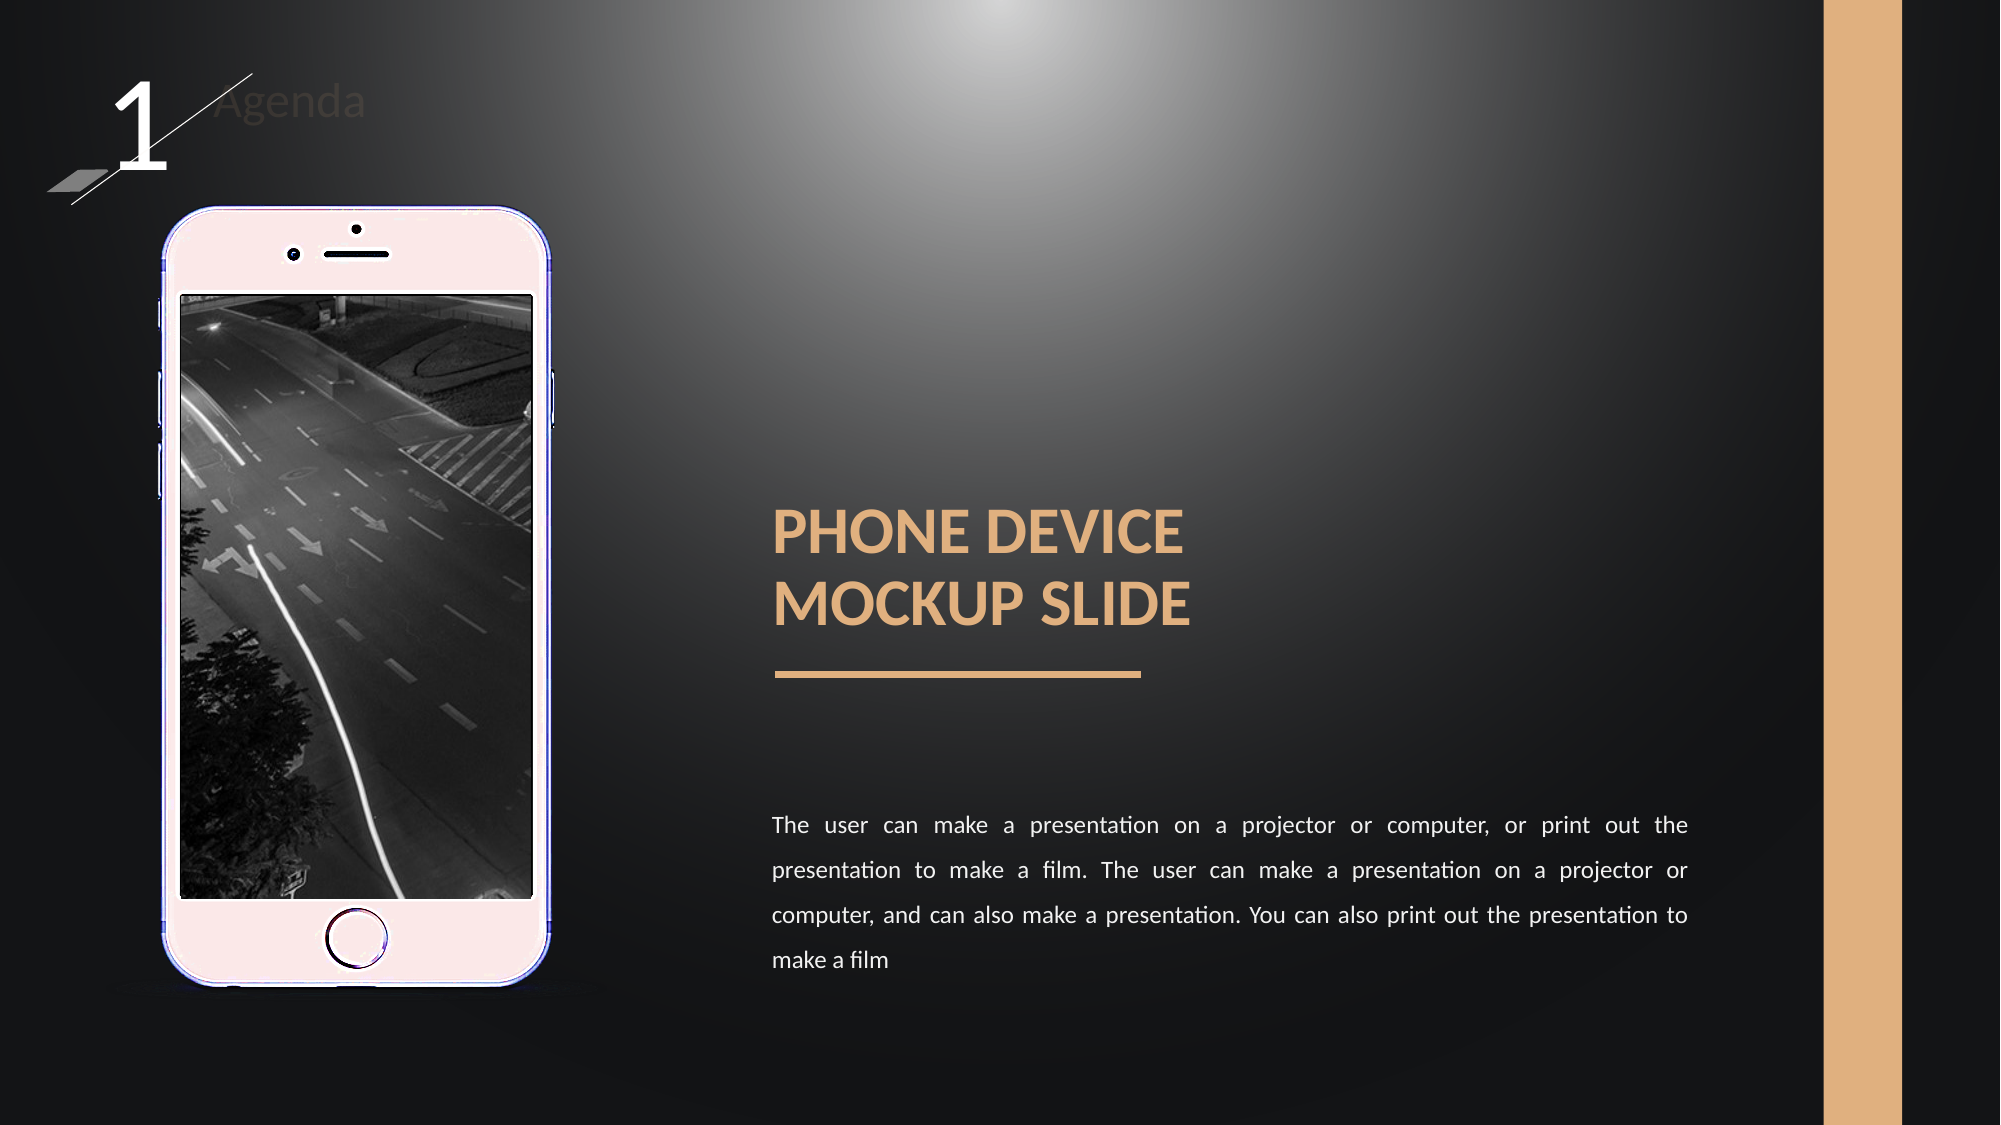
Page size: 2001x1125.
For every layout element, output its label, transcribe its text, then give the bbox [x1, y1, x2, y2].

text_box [88, 25, 222, 239]
text_box [1823, 0, 1903, 1125]
picture [66, 155, 650, 1039]
text_box Agenda [222, 60, 1455, 136]
text_box The user can make a presentation on a projector or computer, or print out the presentation to make a film. The user can make a presentation on a projector or computer, and can also make a presentation. You can also print out the presentation to make a film [757, 786, 1706, 981]
text_box PHONE DEVICE MOCKUP SLIDE [757, 488, 1447, 640]
